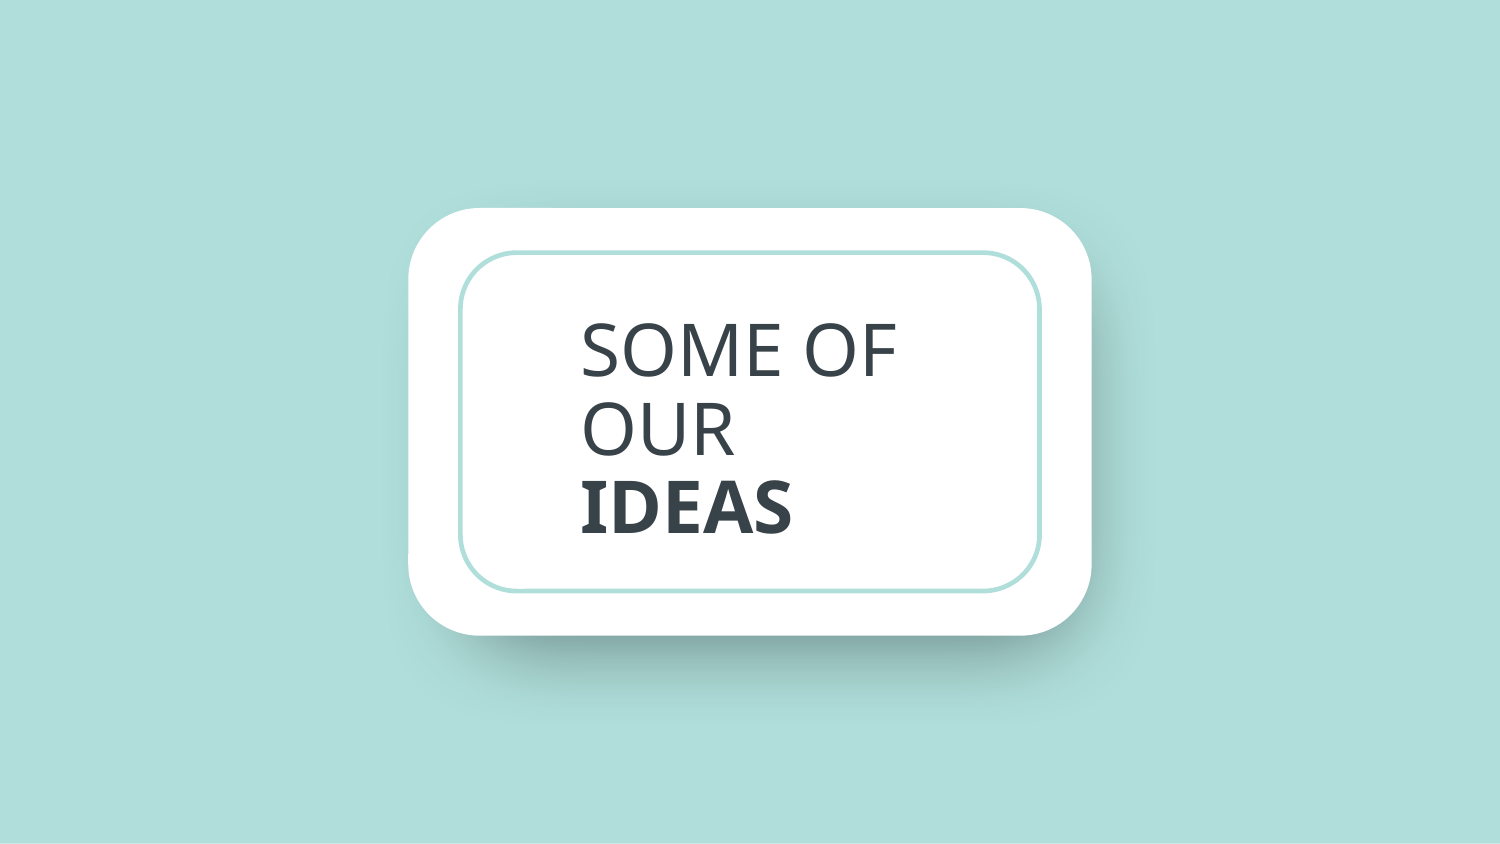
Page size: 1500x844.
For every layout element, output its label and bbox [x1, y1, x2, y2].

text_box [407, 206, 1093, 637]
text_box [0, 0, 1500, 844]
text_box [459, 251, 1041, 593]
